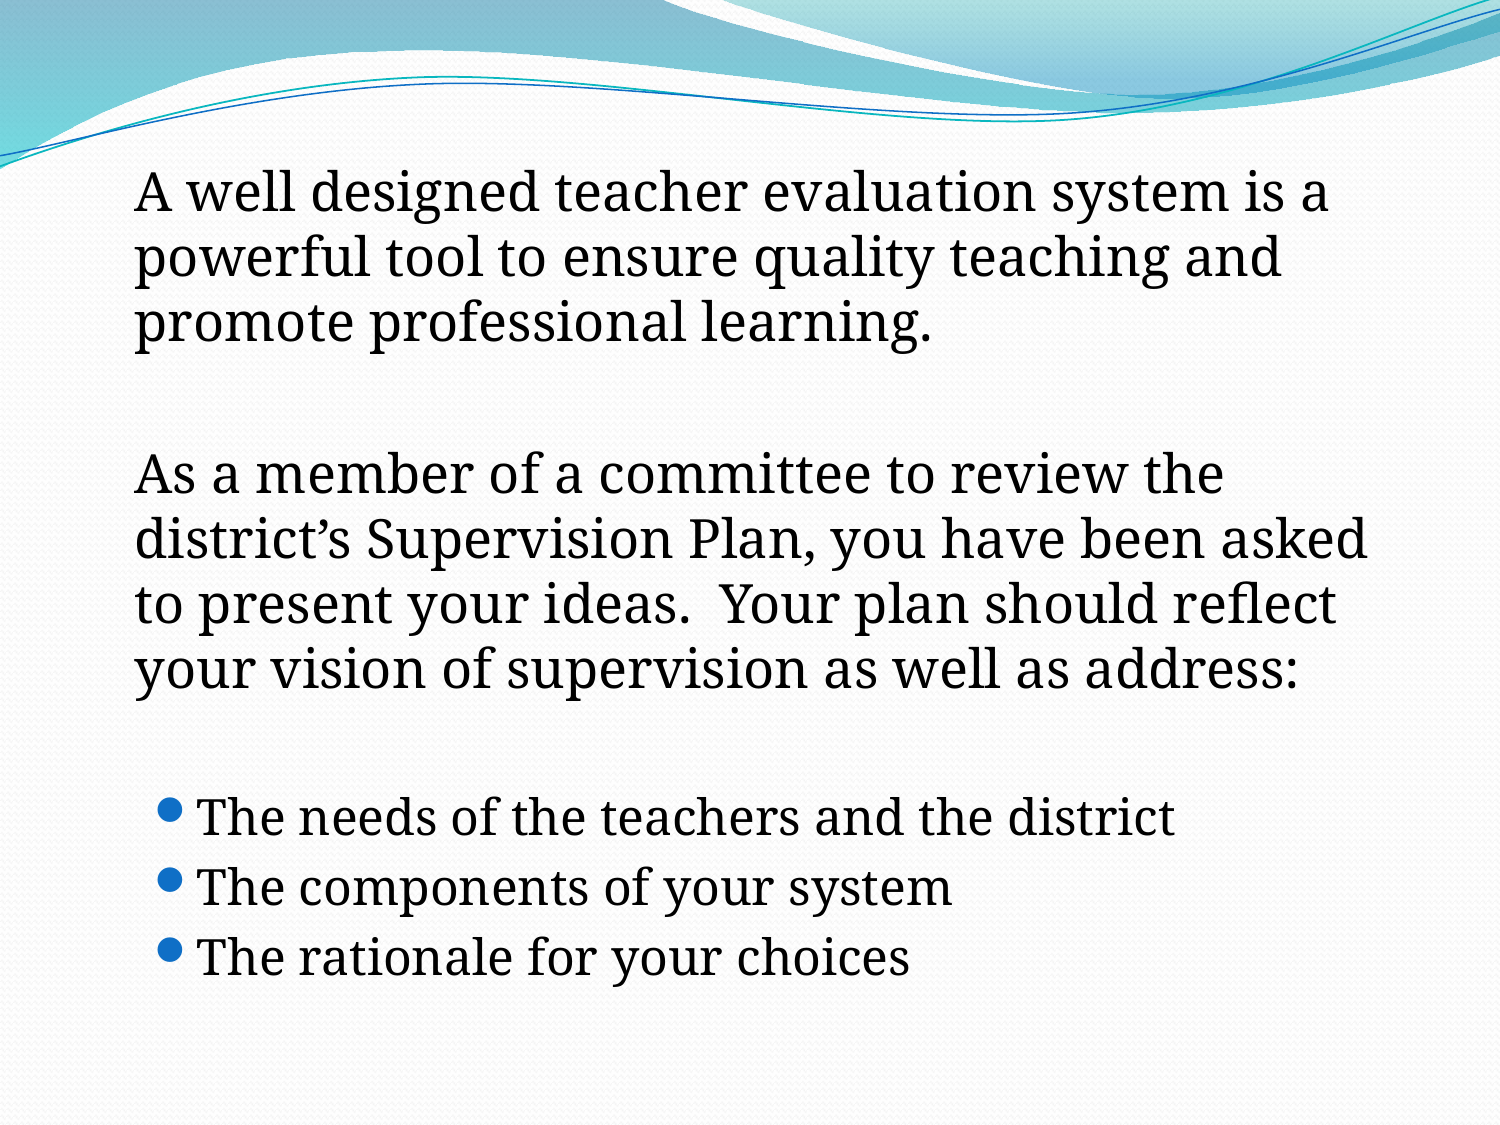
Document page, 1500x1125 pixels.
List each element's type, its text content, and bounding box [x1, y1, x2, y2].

title [75, 115, 1425, 149]
list A well designed teacher evaluation system is a powerful tool to ensure quality teaching and promote professional learning. As a member of a committee to review the district’s Supervision Plan, you have been asked to present your ideas. Your plan should reflect your vision of supervision as well as address: The needs of the teachers and the district The components of your system The rationale for your choices [75, 149, 1425, 1005]
